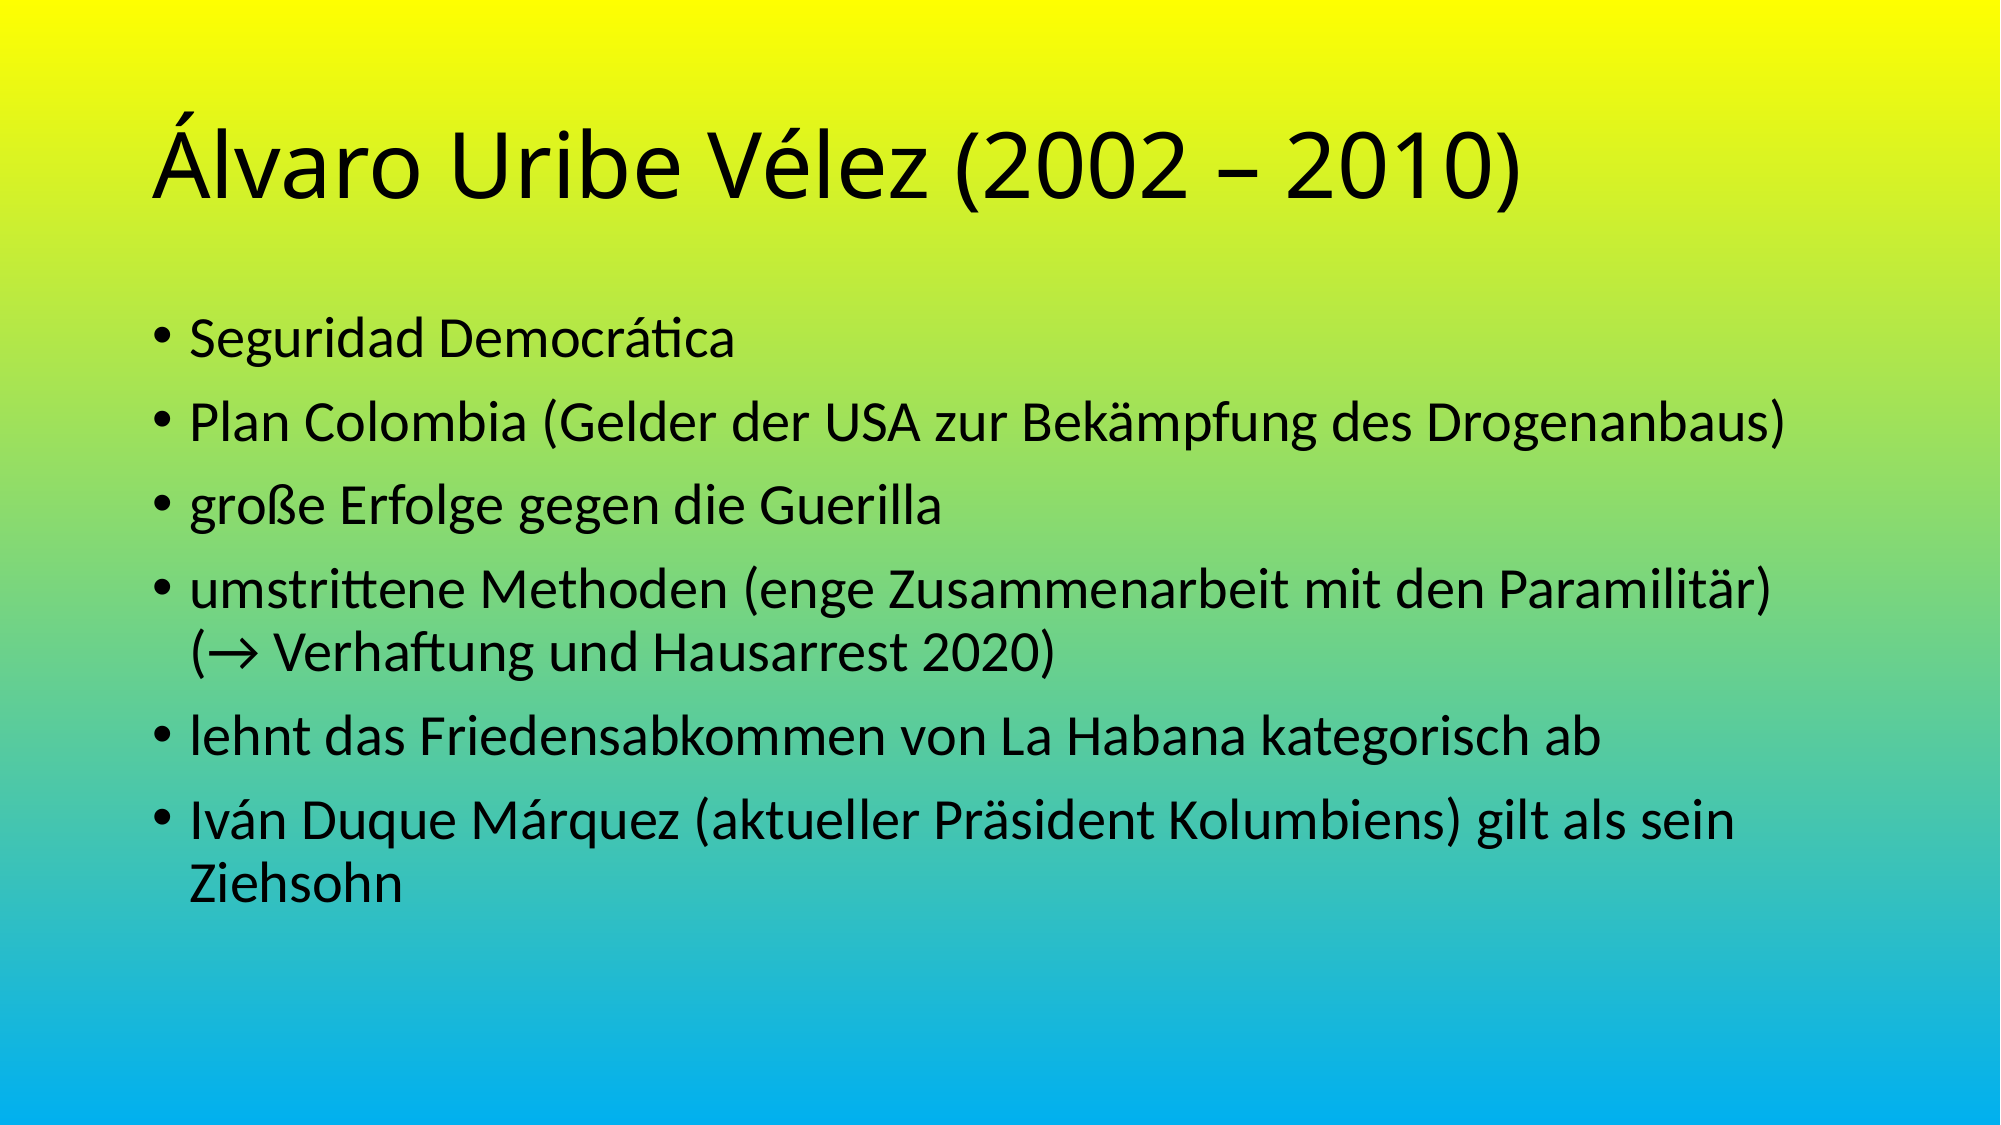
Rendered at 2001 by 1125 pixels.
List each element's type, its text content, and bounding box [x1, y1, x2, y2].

text_box Álvaro Uribe Vélez (2002 – 2010) [137, 59, 1863, 278]
text_box Seguridad Democrática Plan Colombia (Gelder der USA zur Bekämpfung des Drogenanbaus) große Erfolge gegen die Guerilla umstrittene Methoden (enge Zusammenarbeit mit den Paramilitär) (→ Verhaftung und Hausarrest 2020) lehnt das Friedensabkommen von La Habana kategorisch ab Iván Duque Márquez (aktueller Präsident Kolumbiens) gilt als sein Ziehsohn [137, 299, 1863, 1014]
